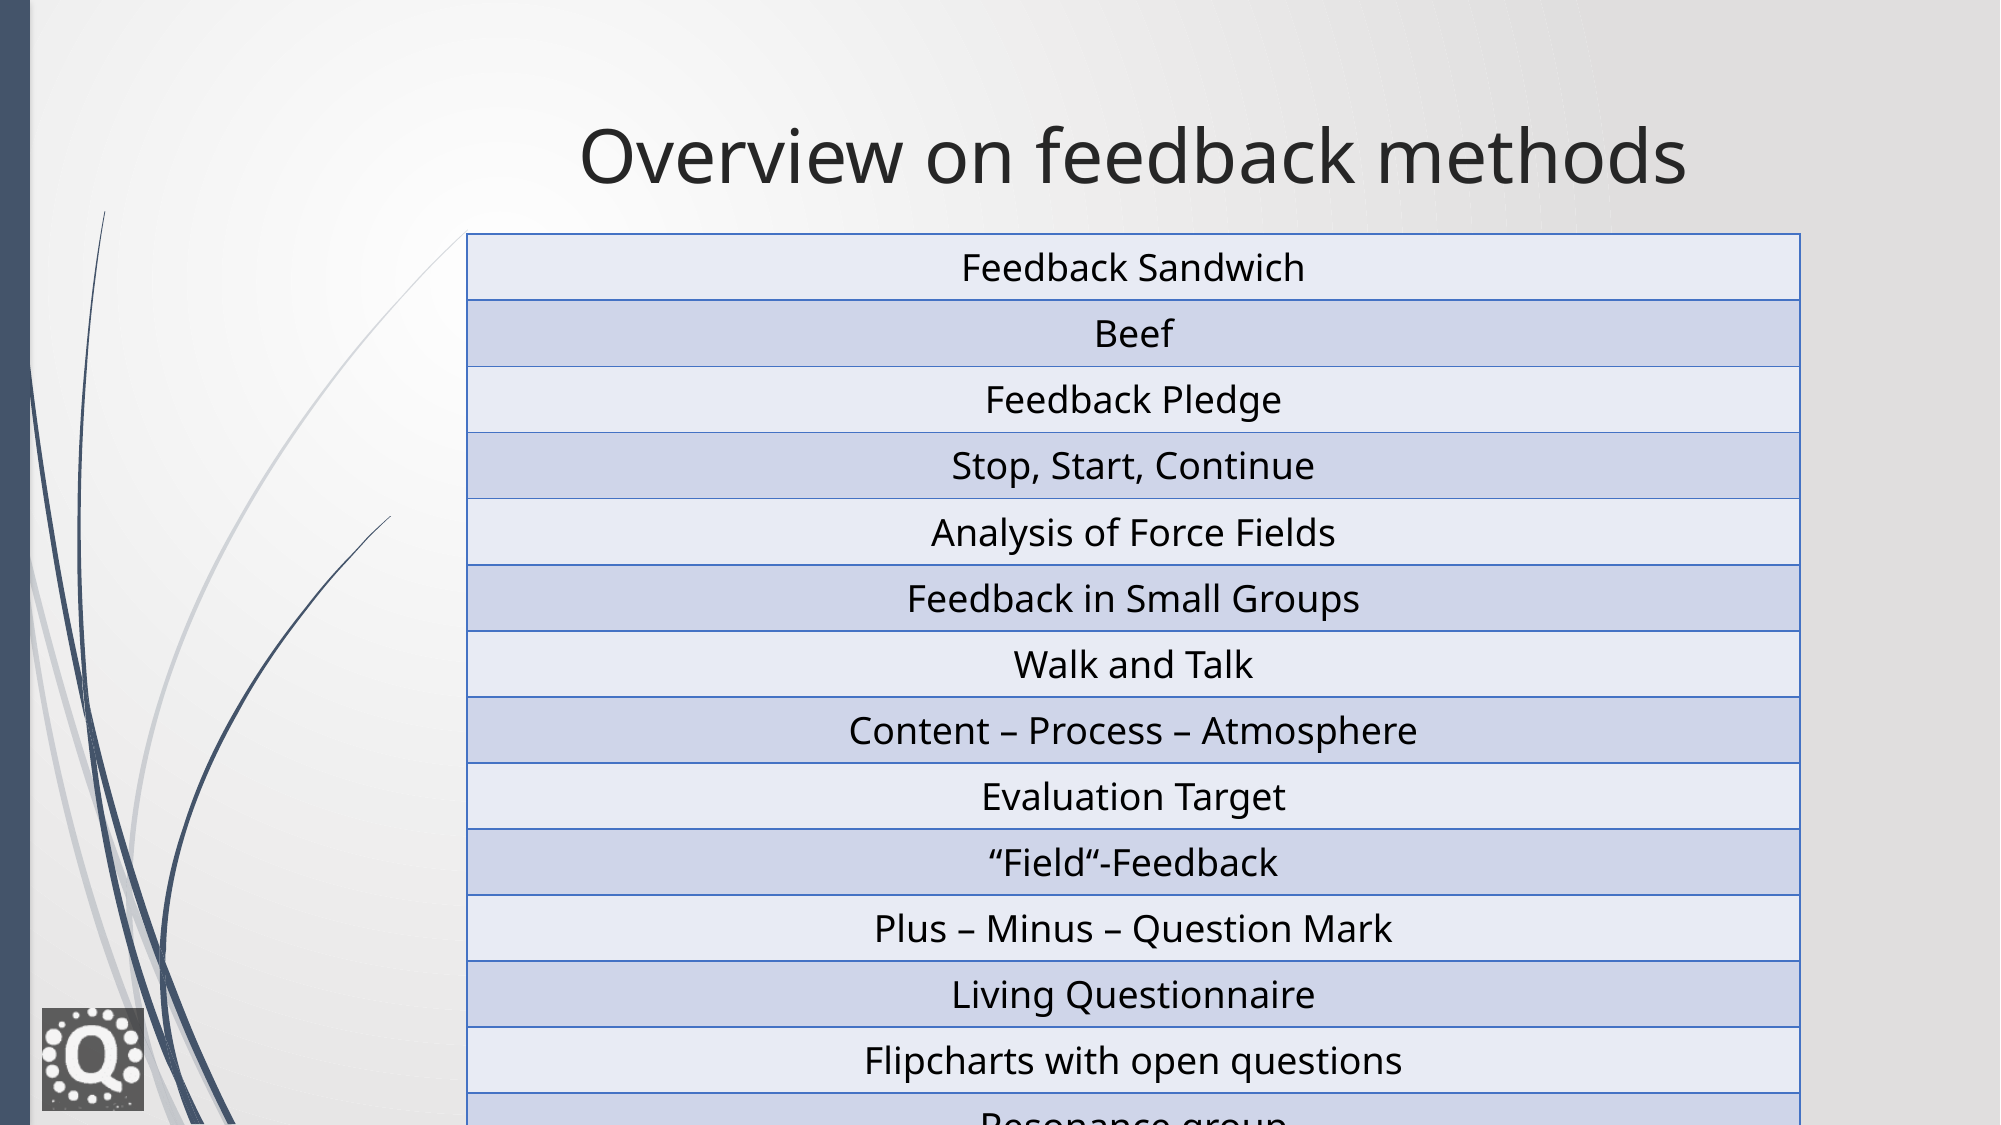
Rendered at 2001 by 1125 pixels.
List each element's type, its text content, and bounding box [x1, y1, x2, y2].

table_cell Flipcharts with open questions [468, 1028, 1799, 1092]
table_cell Resonance group [468, 1094, 1799, 1125]
table_cell Plus – Minus – Question Mark [468, 896, 1799, 960]
table_cell Stop, Start, Continue [468, 433, 1799, 498]
picture [42, 1008, 144, 1111]
table_cell Walk and Talk [468, 632, 1799, 696]
table_cell Feedback Pledge [468, 367, 1799, 432]
table_cell Living Questionnaire [468, 962, 1799, 1026]
table_cell Beef [468, 311, 1799, 366]
title Overview on feedback methods [402, 100, 1865, 311]
table_cell Content – Process – Atmosphere [468, 698, 1799, 762]
table_cell Feedback in Small Groups [468, 566, 1799, 630]
table_cell Evaluation Target [468, 764, 1799, 828]
table_cell Analysis of Force Fields [468, 499, 1799, 564]
table_cell “Field“-Feedback [468, 830, 1799, 894]
